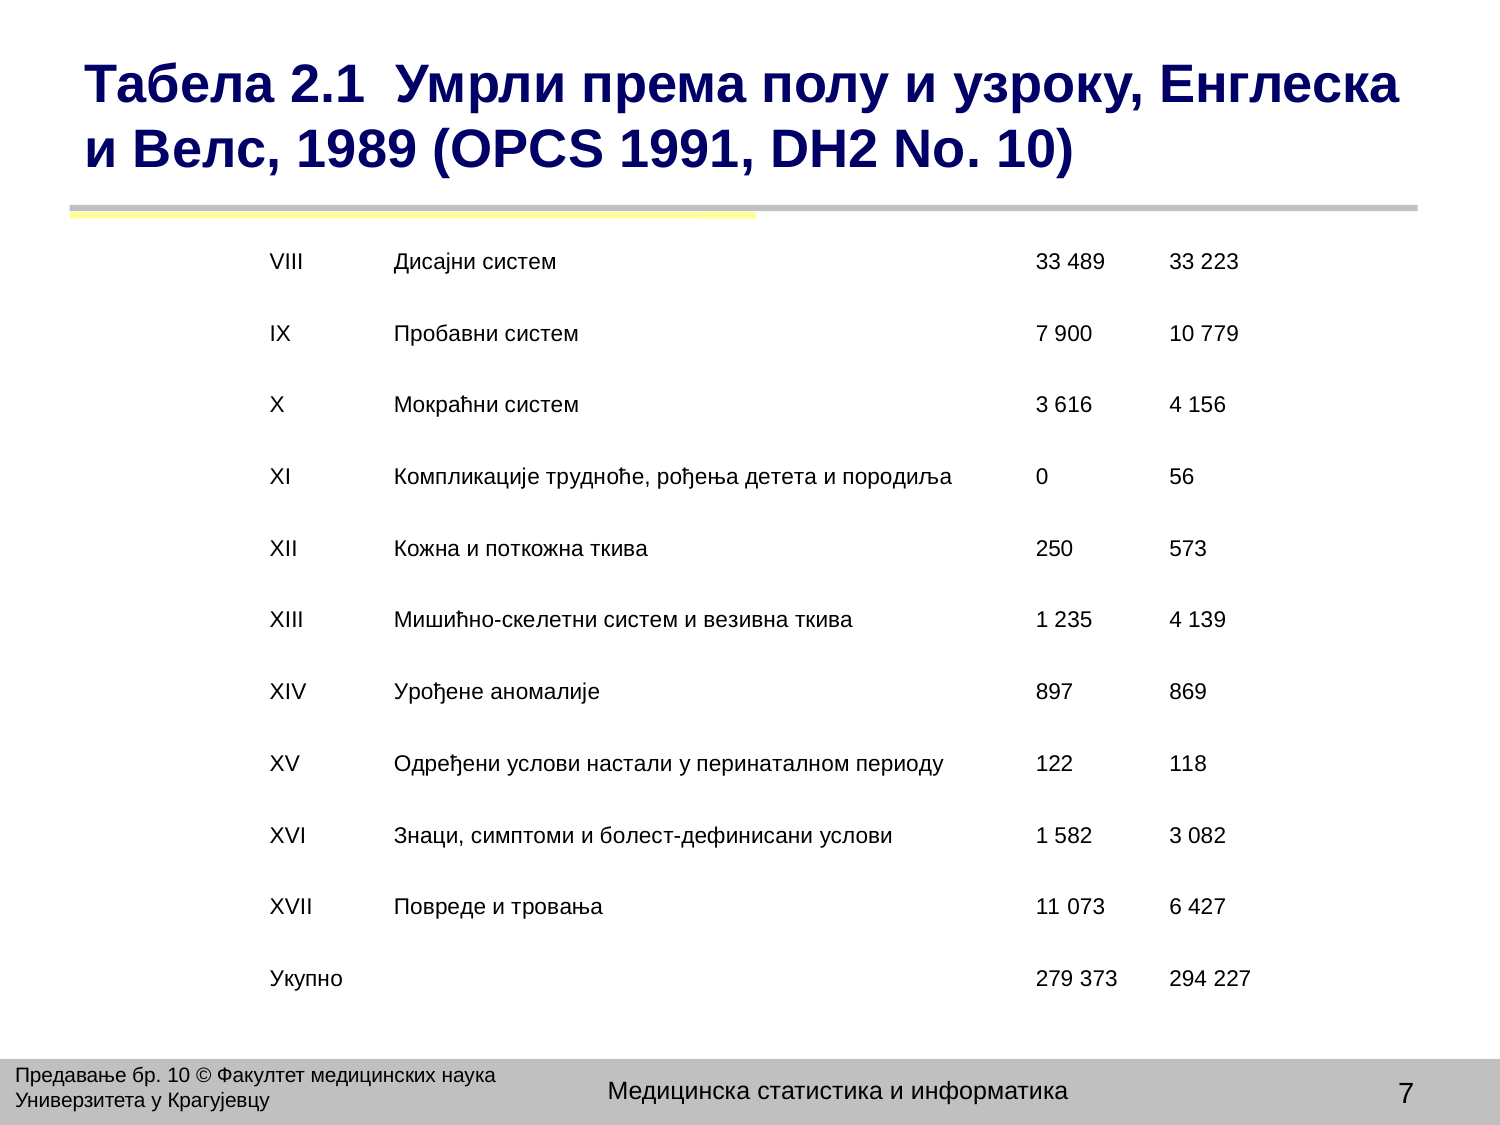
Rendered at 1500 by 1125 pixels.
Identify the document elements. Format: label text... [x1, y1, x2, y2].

footer Медицинска статистика и информатика [512, 1066, 1165, 1125]
slide_number Предавање бр. 10 © Факултет медицинских наука Универзитета у Крагујевцу [0, 1053, 626, 1108]
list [245, 225, 1326, 1055]
title Табела 2.1 Умрли према полу и узроку, Енглеска и Велс, 1989 (OPCS 1991, DH2 No. 10) [69, 19, 1426, 208]
slide_number 7 [1175, 1066, 1430, 1125]
